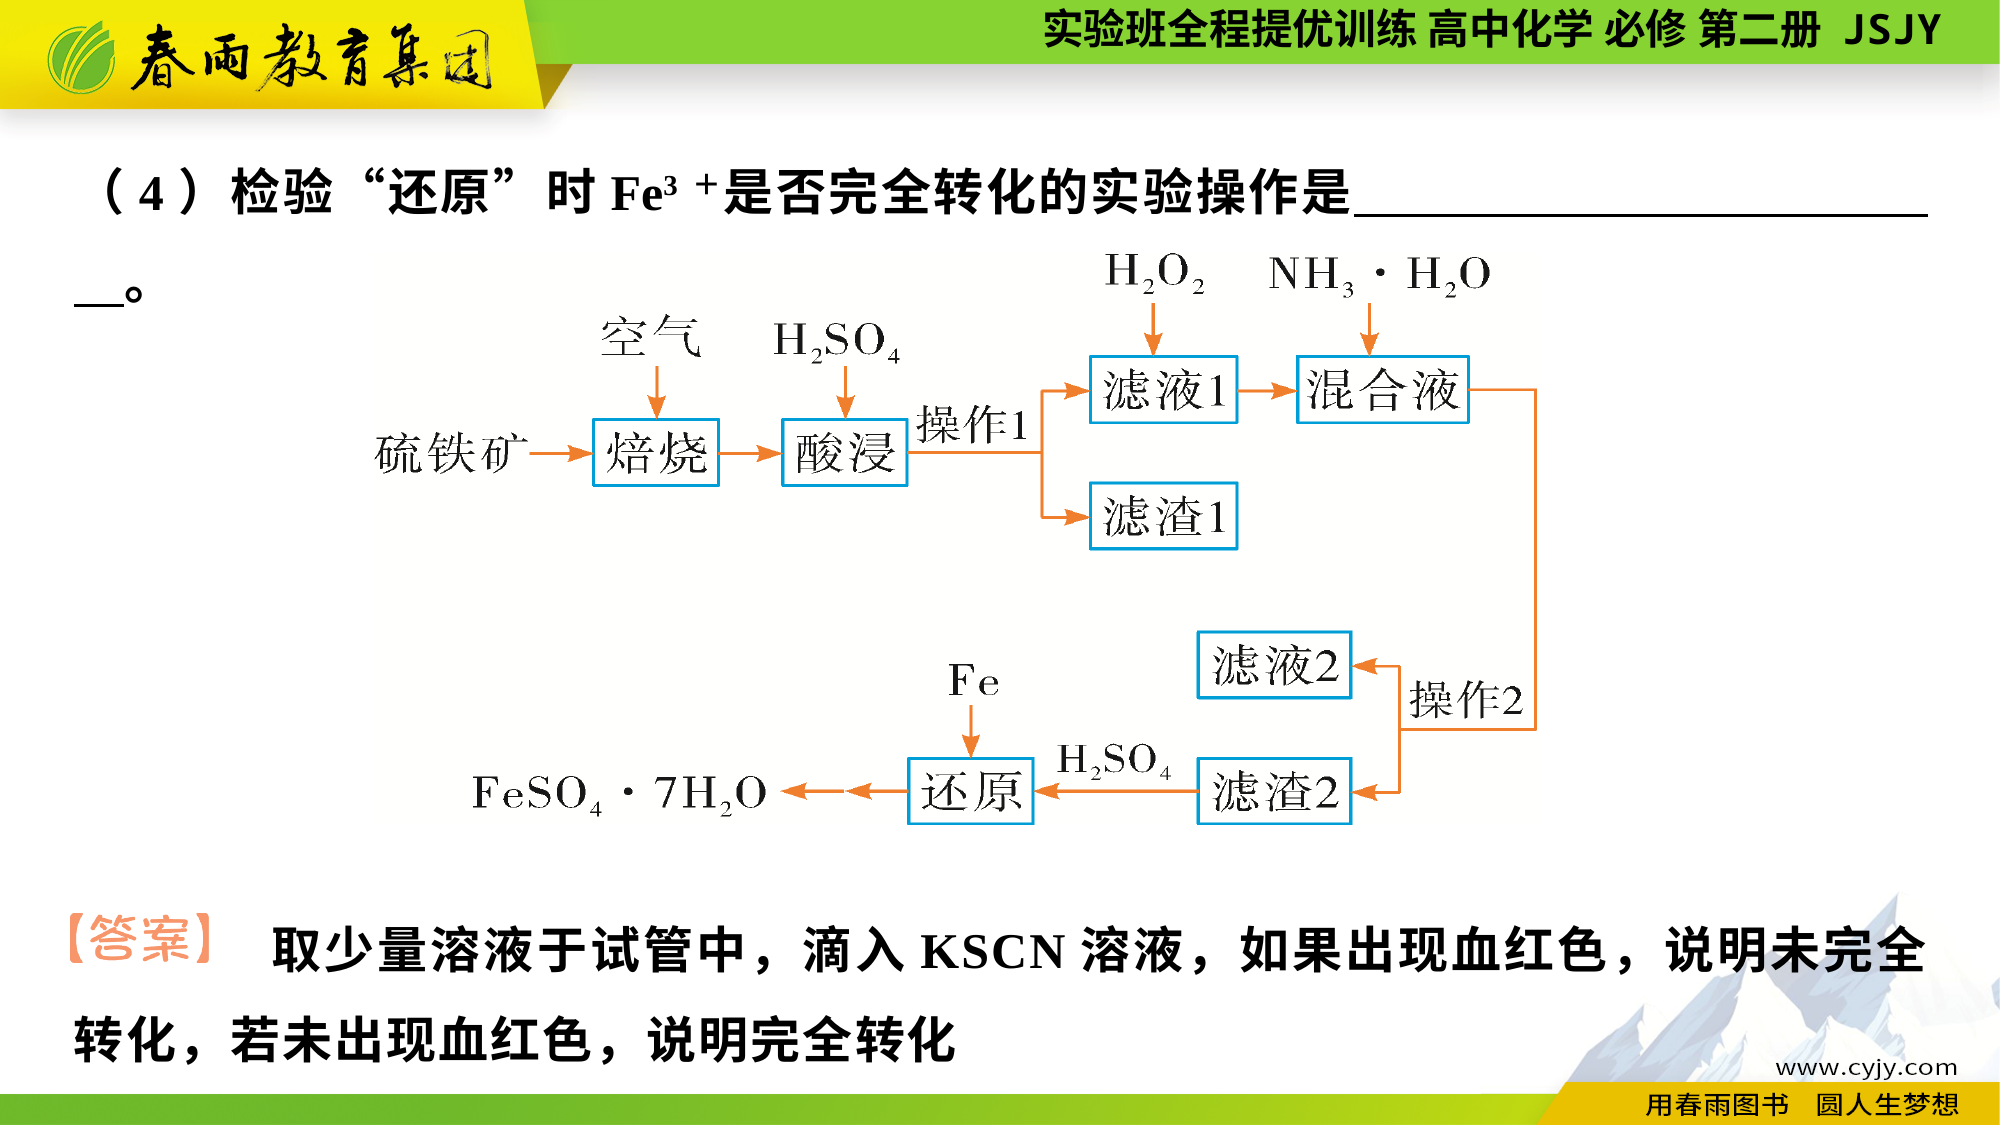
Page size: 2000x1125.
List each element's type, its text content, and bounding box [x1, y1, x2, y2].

picture [0, 0, 2000, 1125]
list （4）检验“还原”时Fe3＋是否完全转化的实验操作是 。 [59, 122, 1944, 217]
text_box 取少量溶液于试管中，滴入KSCN溶液，如果出现血红色，说明未完全转化，若未出现血红色，说明完全转化 [59, 881, 1944, 1077]
